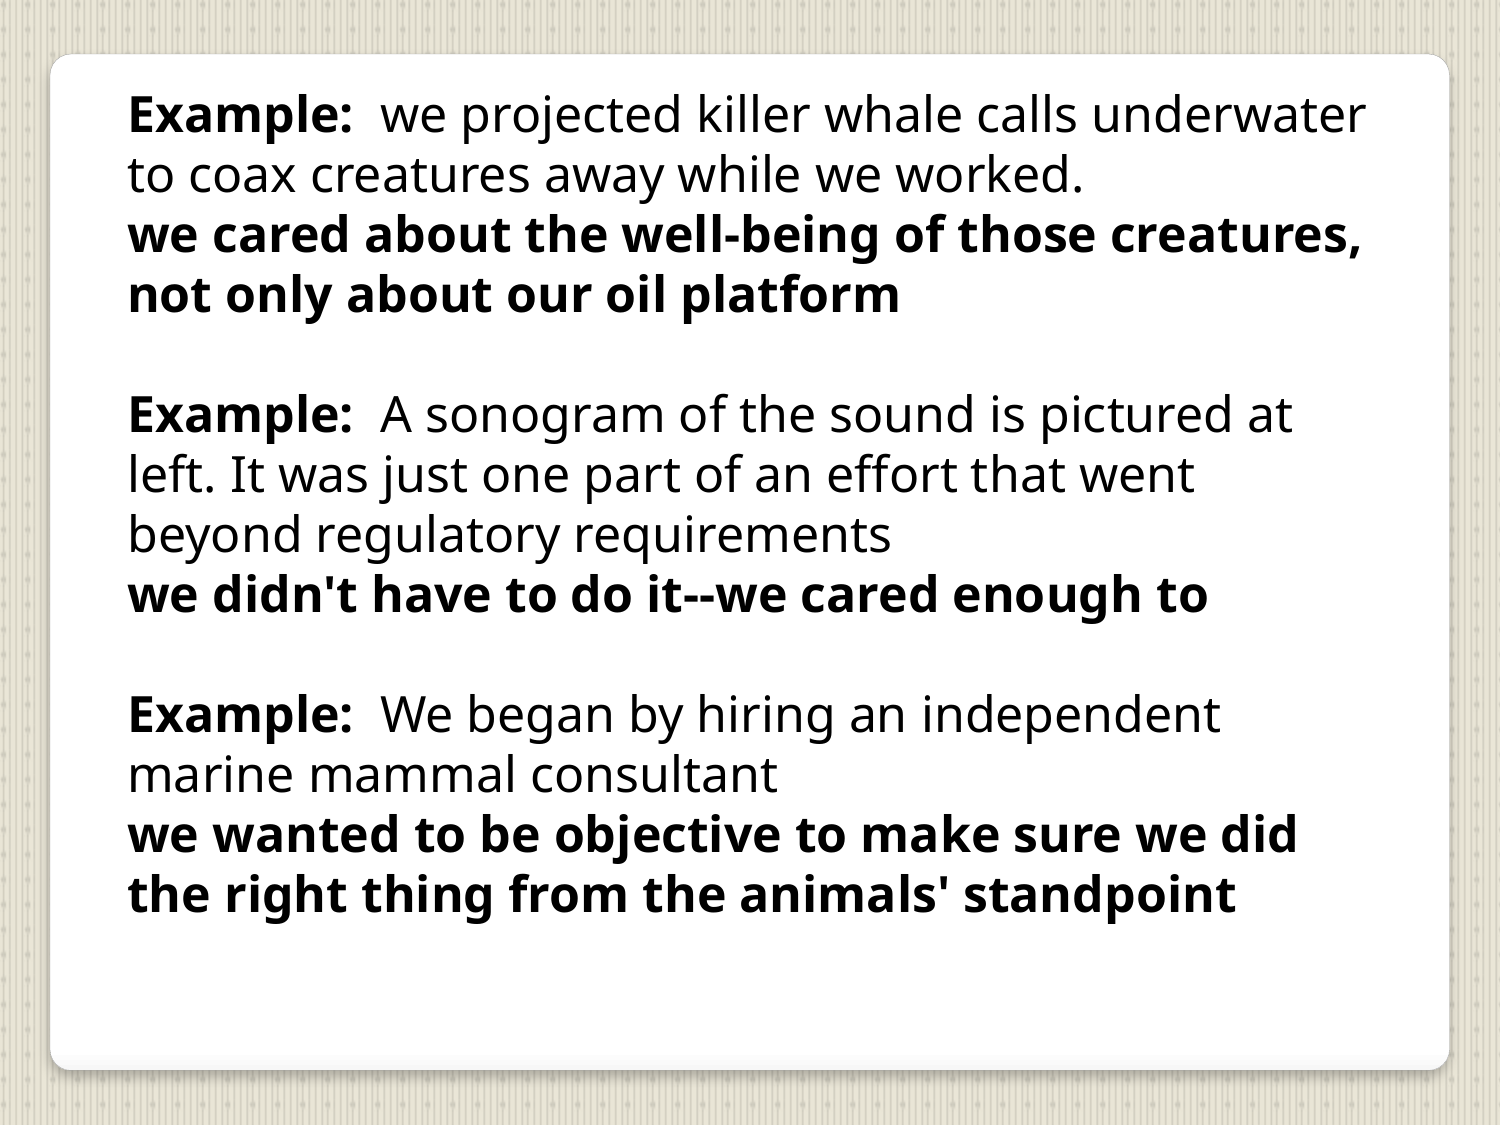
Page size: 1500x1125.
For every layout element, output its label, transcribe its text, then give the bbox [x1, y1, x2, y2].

text_box Example: we projected killer whale calls underwater to coax creatures away while we worked. we cared about the well-being of those creatures, not only about our oil platform Example: A sonogram of the sound is pictured at left. It was just one part of an effort that went beyond regulatory requirements we didn't have to do it--we cared enough to Example: We began by hiring an independent marine mammal consultant we wanted to be objective to make sure we did the right thing from the animals' standpoint [112, 74, 1388, 930]
